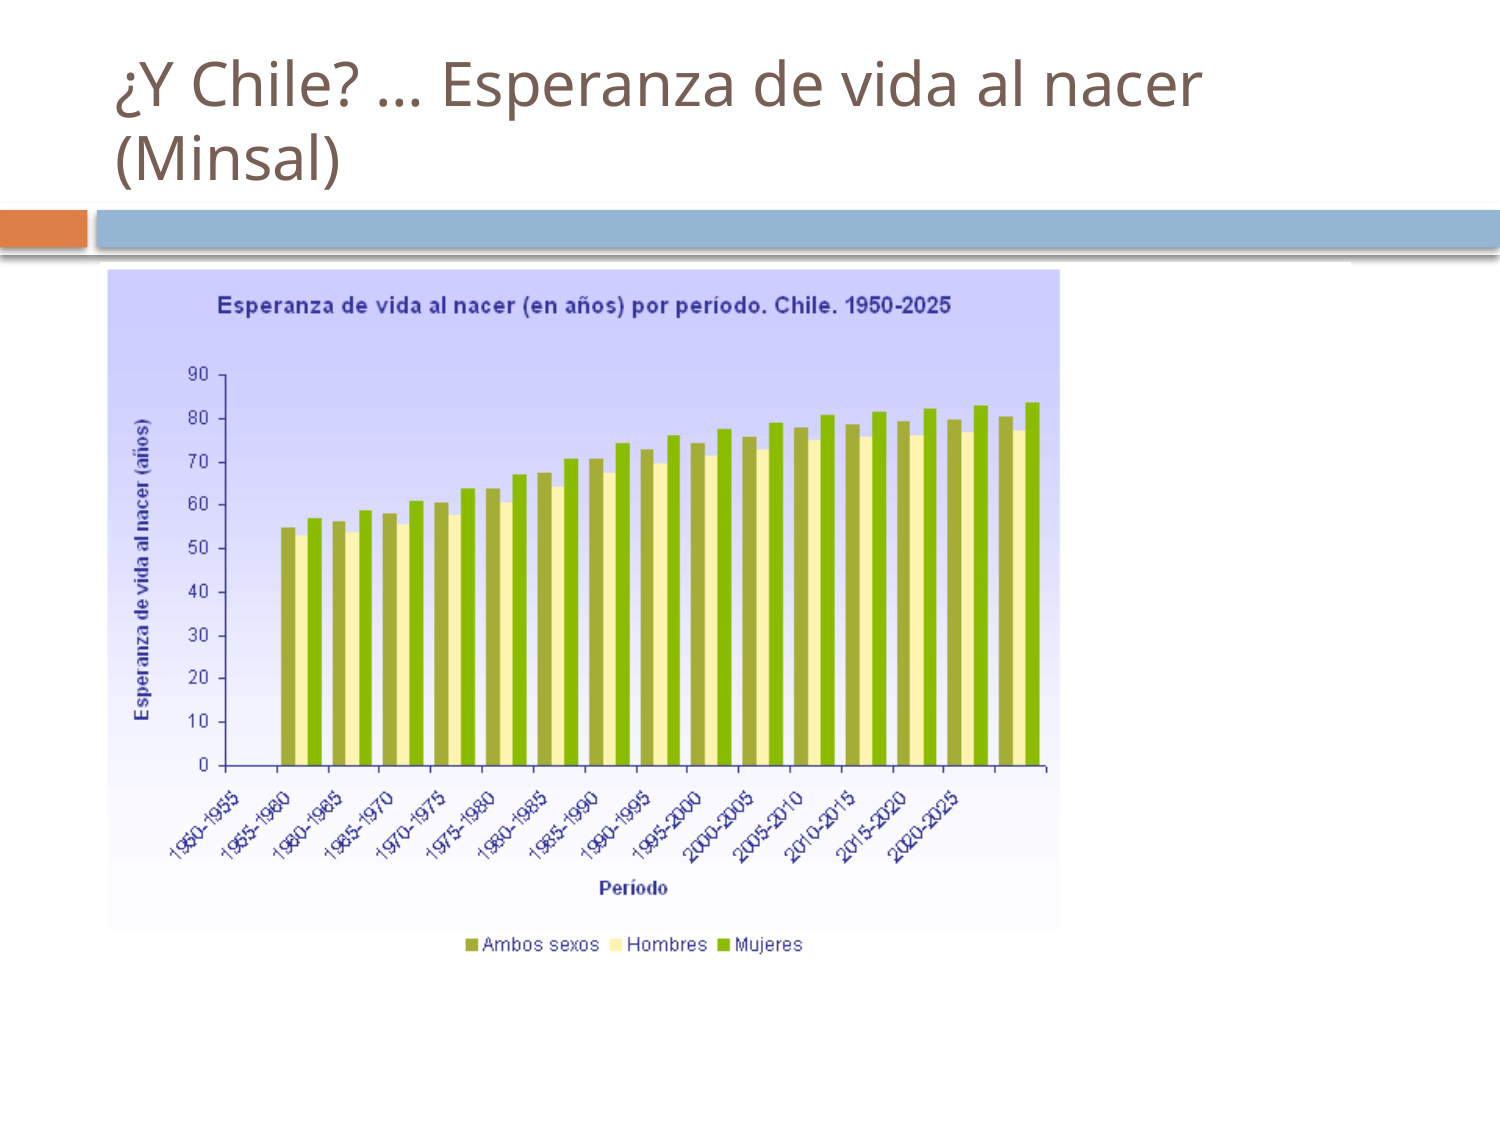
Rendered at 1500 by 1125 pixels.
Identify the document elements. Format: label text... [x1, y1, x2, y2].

picture [100, 262, 1351, 1115]
title ¿Y Chile? … Esperanza de vida al nacer (Minsal) [100, 37, 1438, 200]
